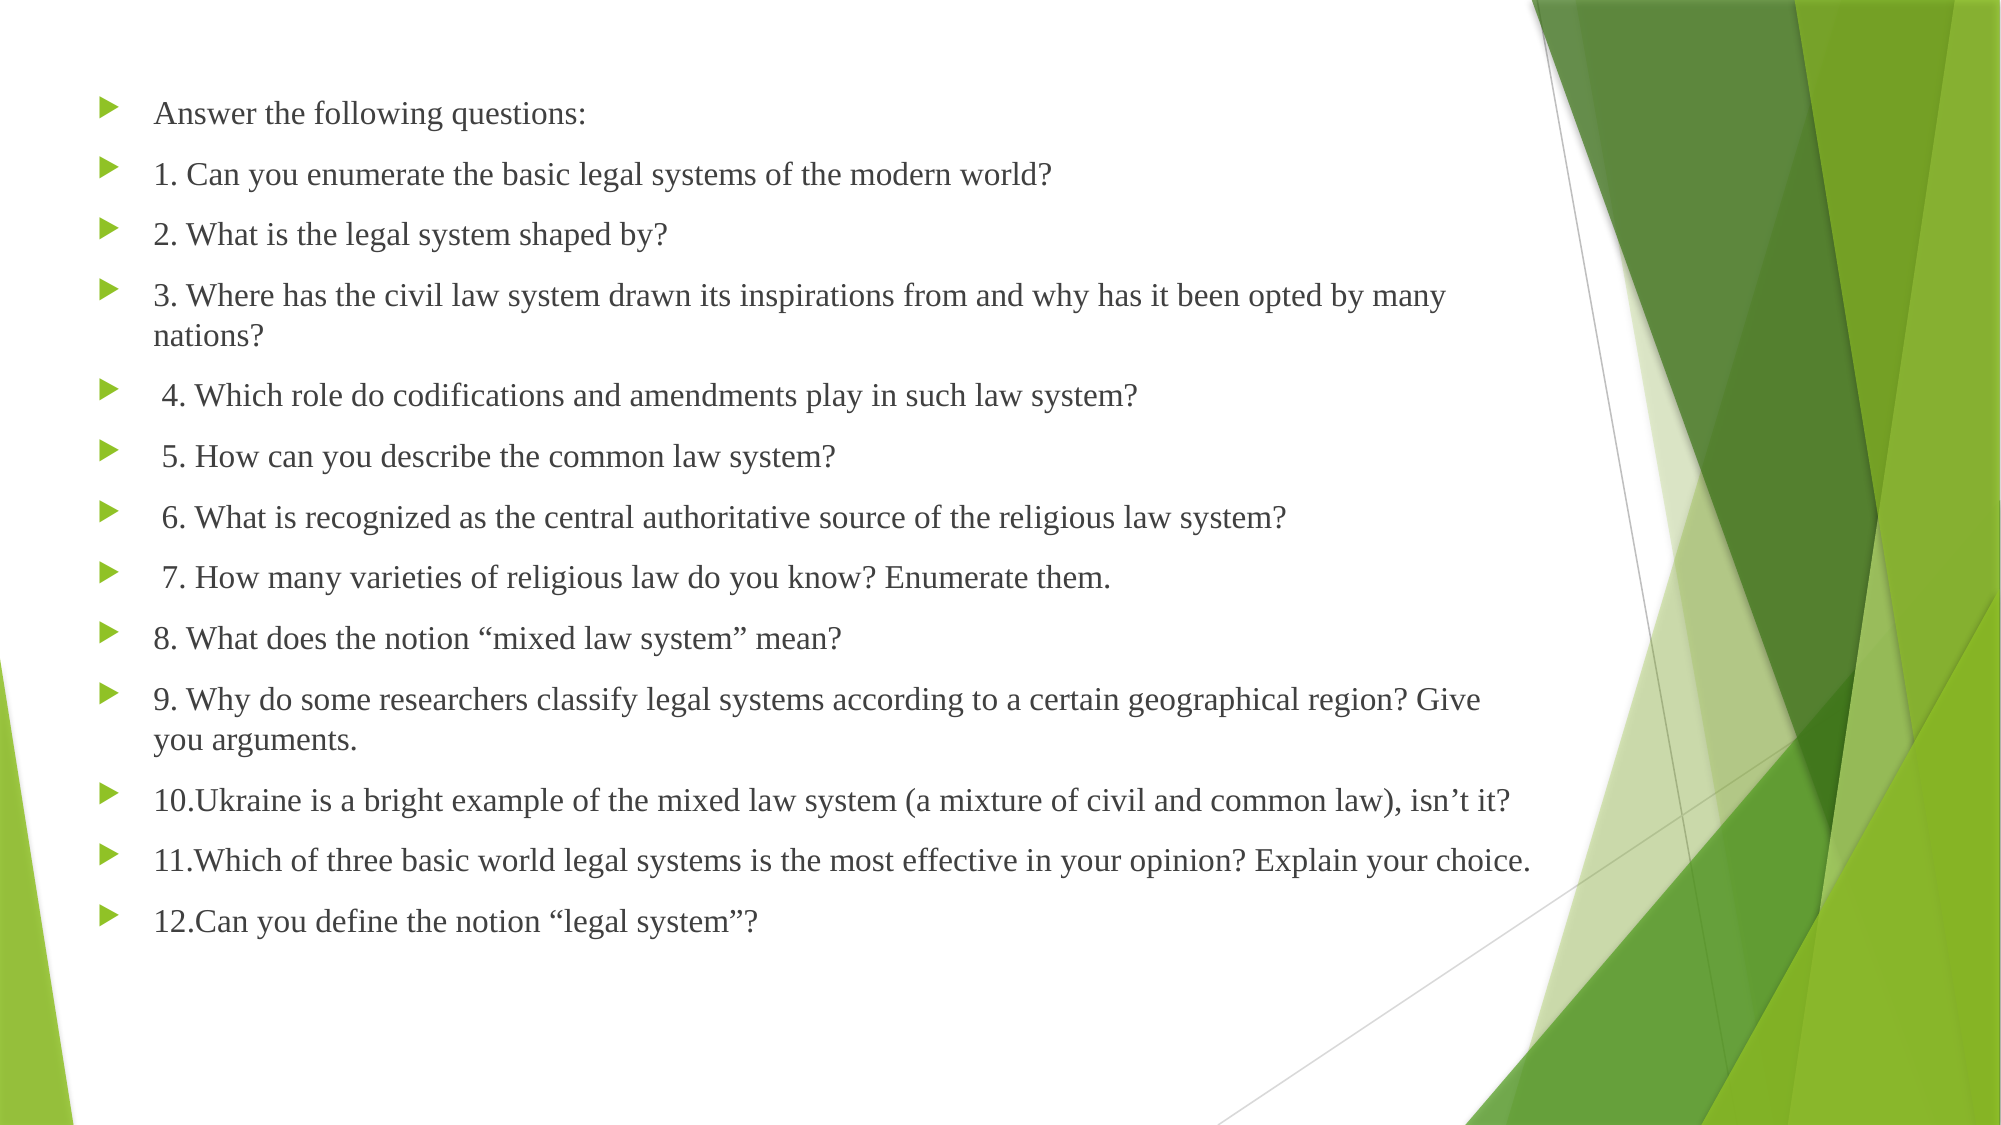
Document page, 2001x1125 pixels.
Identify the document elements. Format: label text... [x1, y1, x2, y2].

list Answer the following questions: 1. Can you enumerate the basic legal systems of the modern world? 2. What is the legal system shaped by? 3. Where has the civil law system drawn its inspirations from and why has it been opted by many nations? 4. Which role do codifications and amendments play in such law system? 5. How can you describe the common law system? 6. What is recognized as the central authoritative source of the religious law system? 7. How many varieties of religious law do you know? Enumerate them. 8. What does the notion “mixed law system” mean? 9. Why do some researchers classify legal systems according to a certain geographical region? Give you arguments. 10.Ukraine is a bright example of the mixed law system (a mixture of civil and common law), isn’t it? 11.Which of three basic world legal systems is the most effective in your opinion? Explain your choice. 12.Can you define the notion “legal system”? [82, 83, 1551, 1101]
